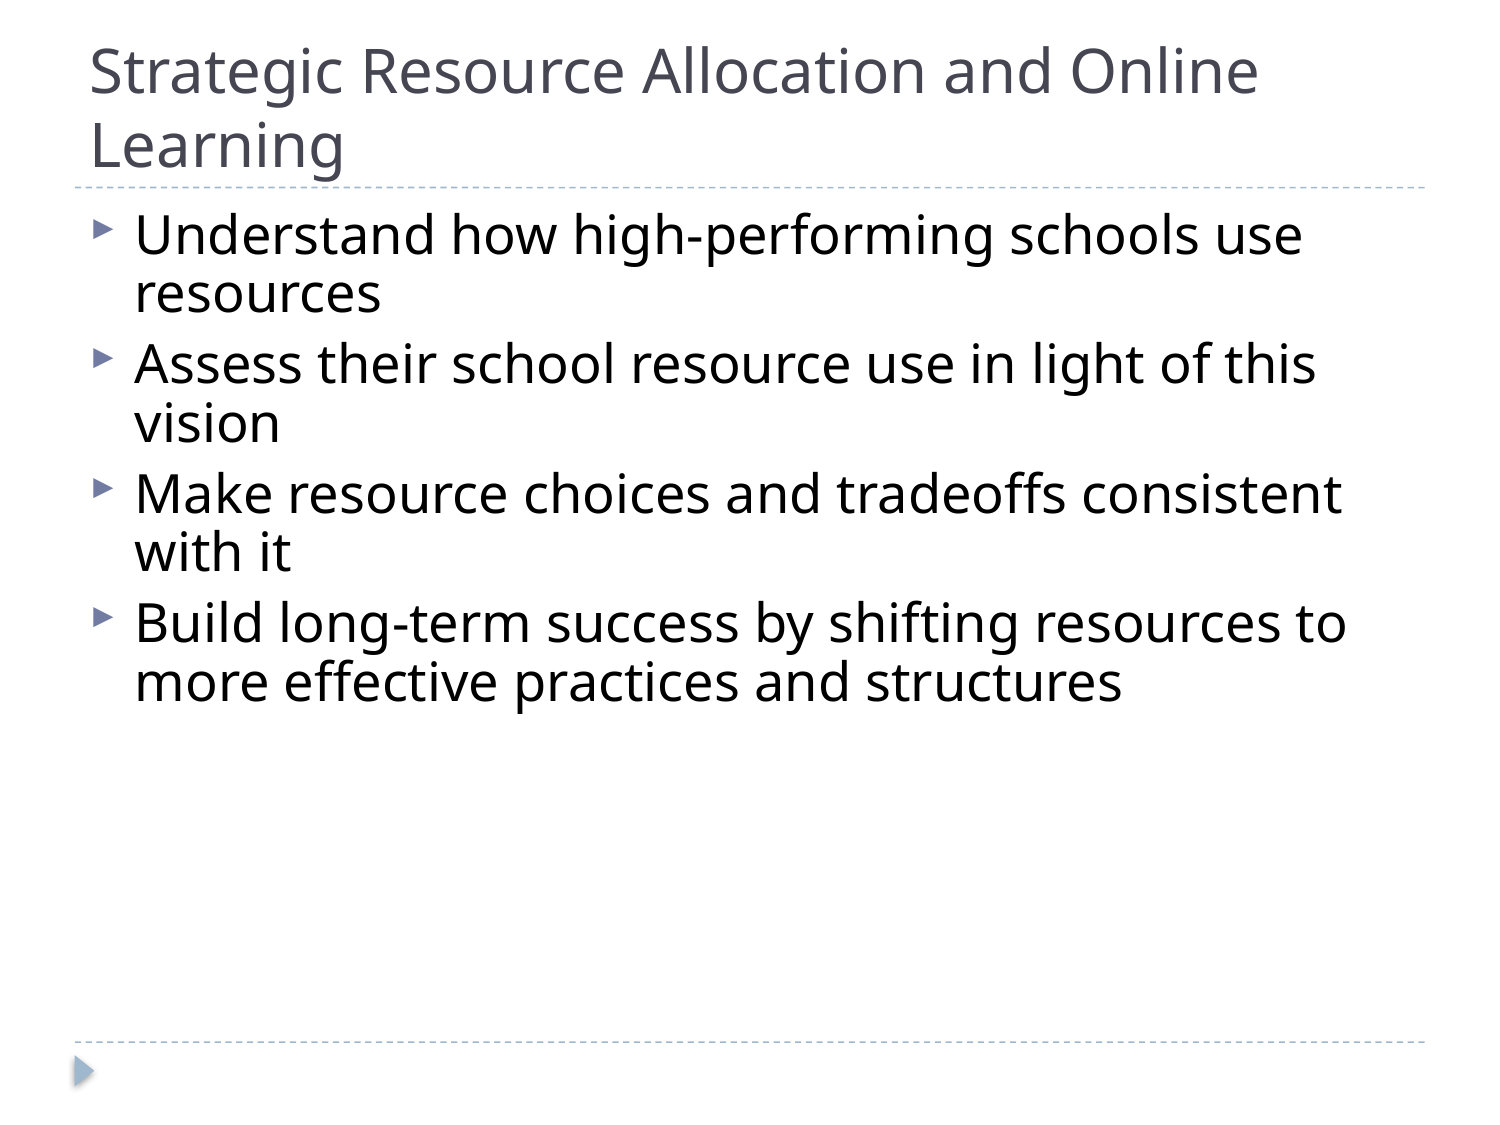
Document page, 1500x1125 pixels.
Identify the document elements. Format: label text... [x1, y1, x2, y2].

title Strategic Resource Allocation and Online Learning [75, 24, 1425, 188]
list Understand how high-performing schools use resources Assess their school resource use in light of this vision Make resource choices and tradeoffs consistent with it Build long-term success by shifting resources to more effective practices and structures [75, 200, 1425, 1006]
